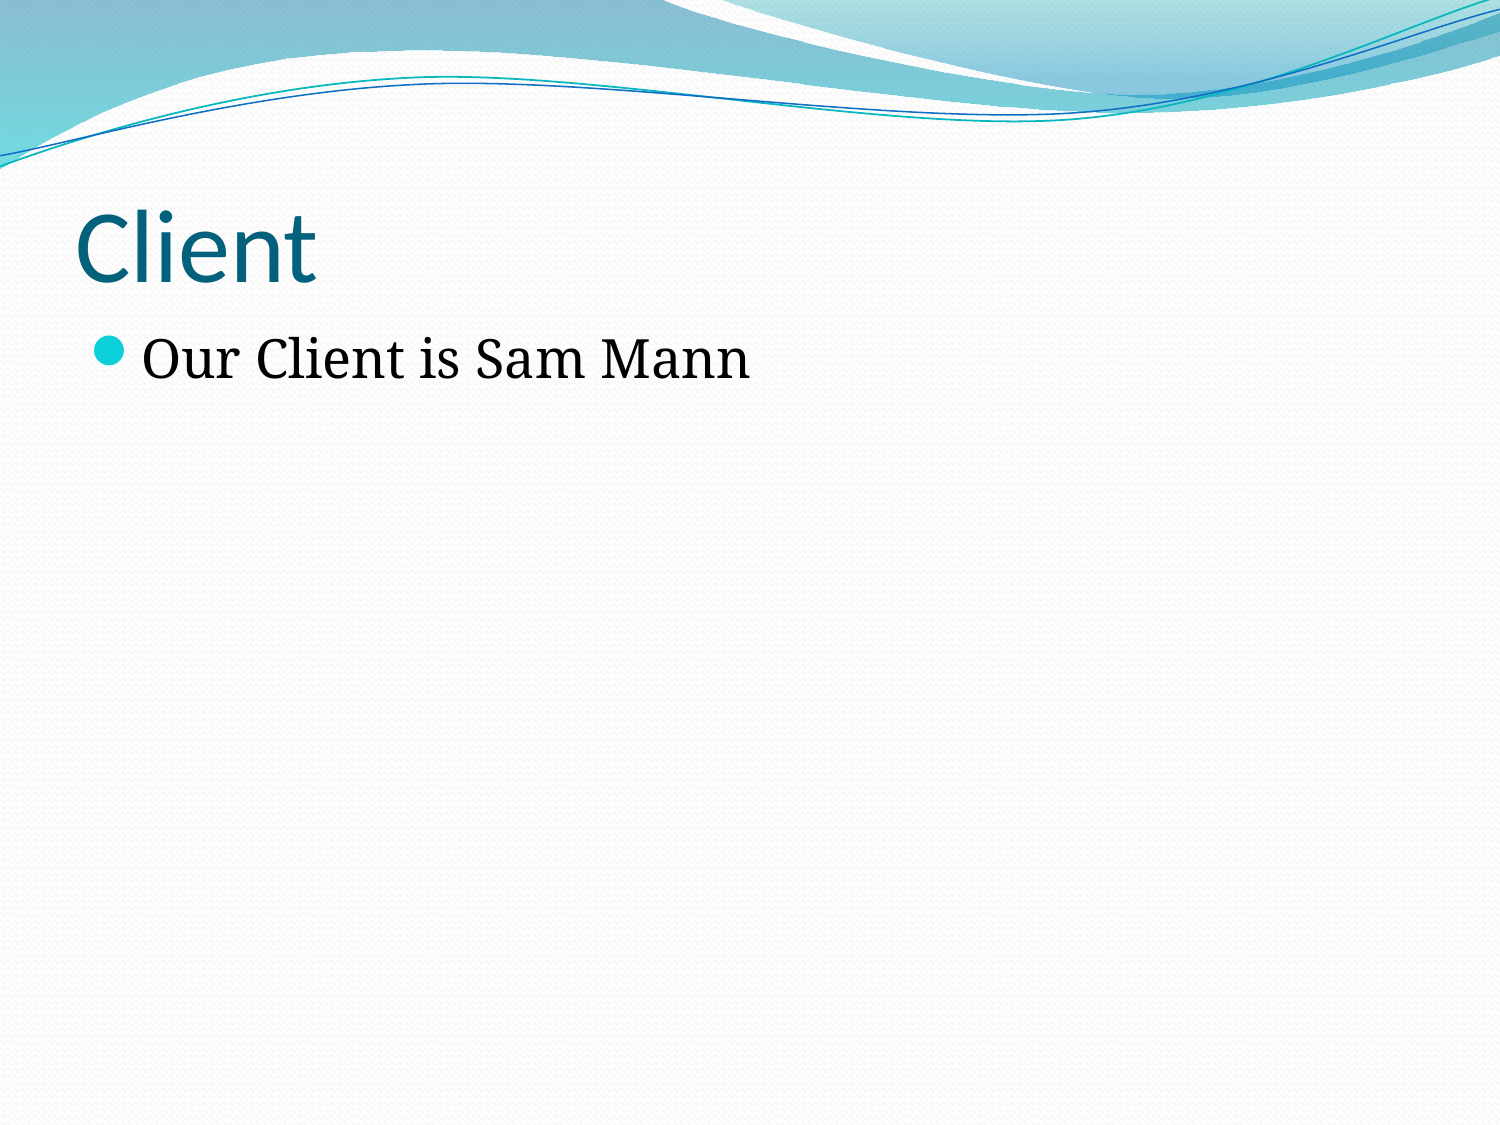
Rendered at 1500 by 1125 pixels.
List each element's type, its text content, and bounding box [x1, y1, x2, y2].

title Client [75, 115, 1425, 303]
list Our Client is Sam Mann [75, 317, 1425, 1038]
